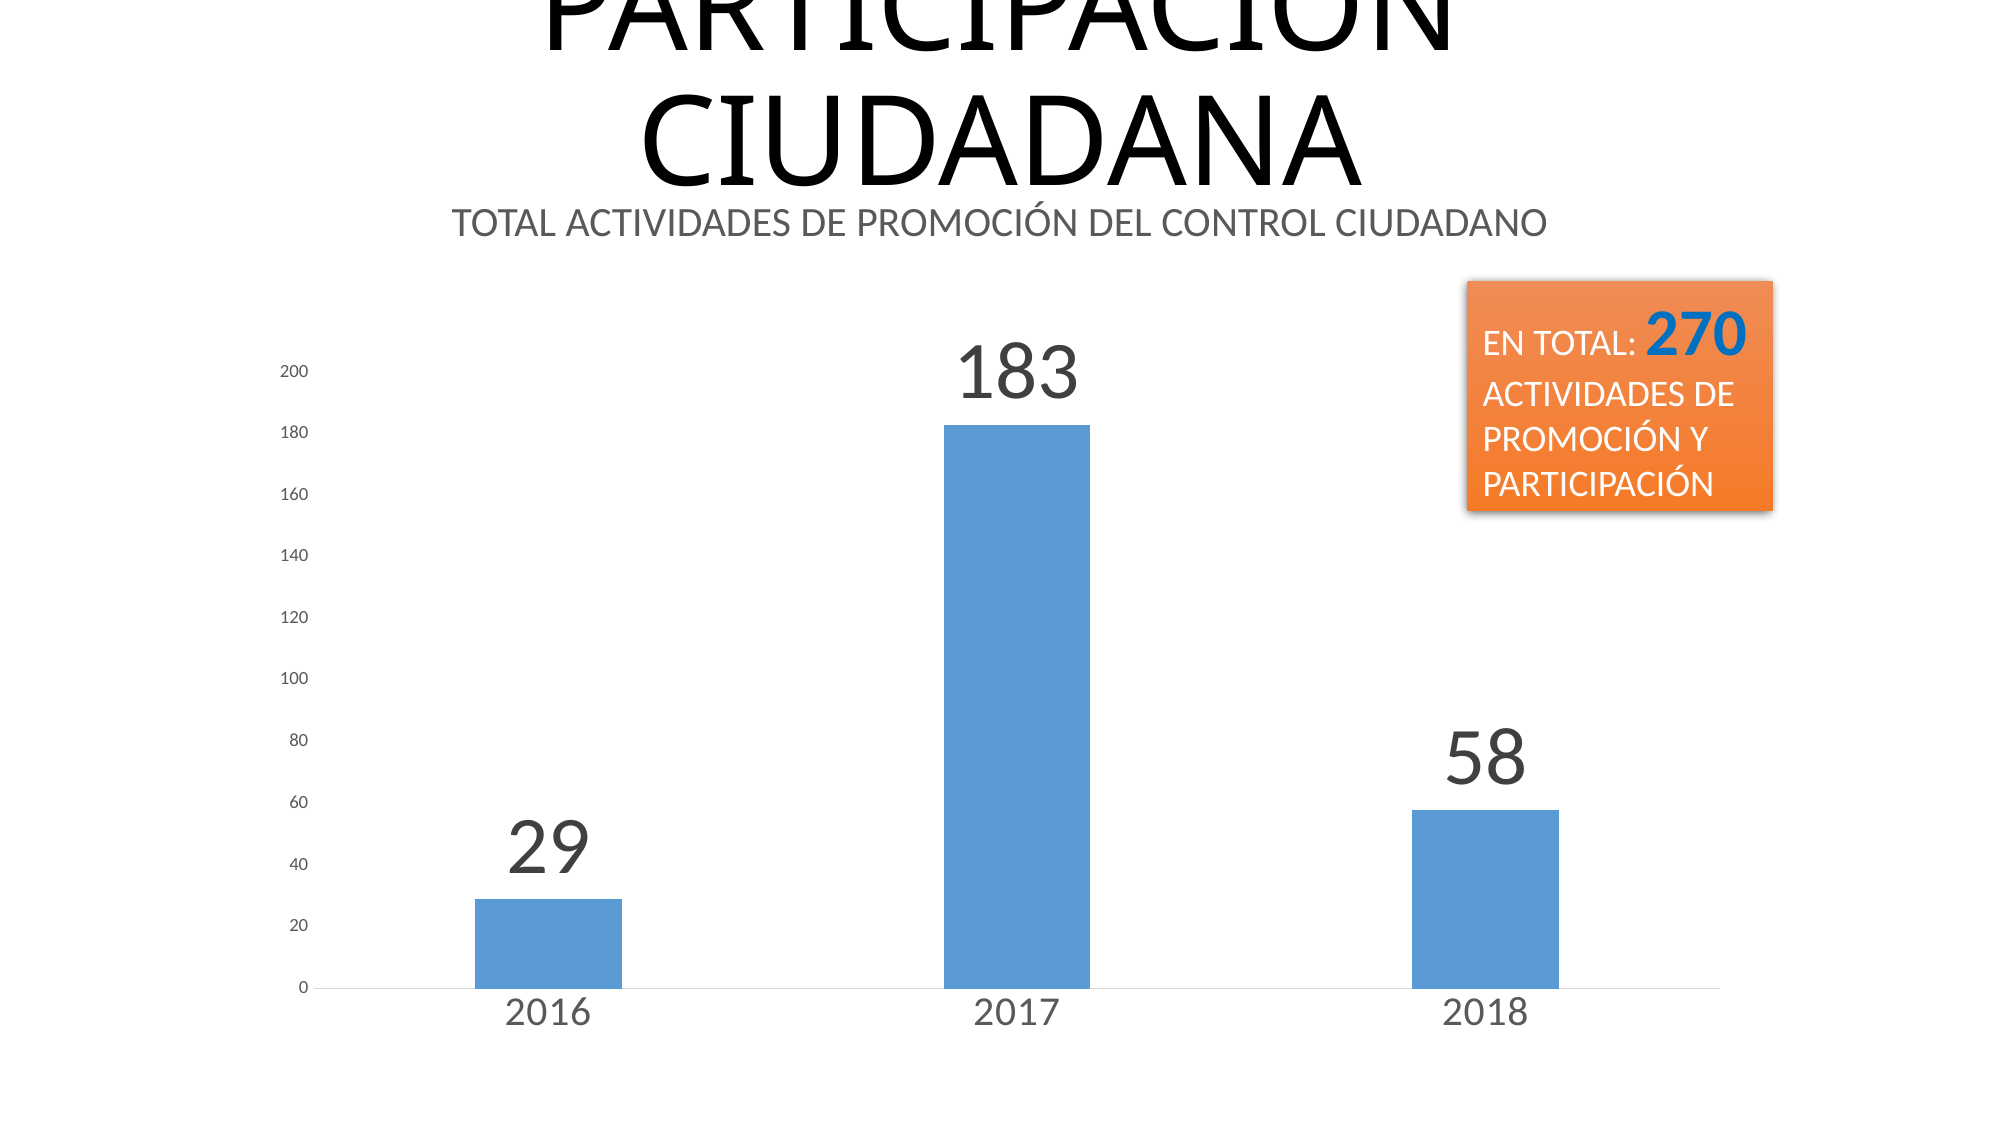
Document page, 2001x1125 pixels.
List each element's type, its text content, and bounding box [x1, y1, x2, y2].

text_box EN TOTAL: 270 ACTIVIDADES DE PROMOCIÓN Y PARTICIPACIÓN [1467, 281, 1773, 511]
title PARTICIPACIÓN CIUDADANA [249, 46, 1750, 192]
chart [249, 337, 1750, 1050]
subtitle TOTAL ACTIVIDADES DE PROMOCIÓN DEL CONTROL CIUDADANO [249, 192, 1750, 337]
